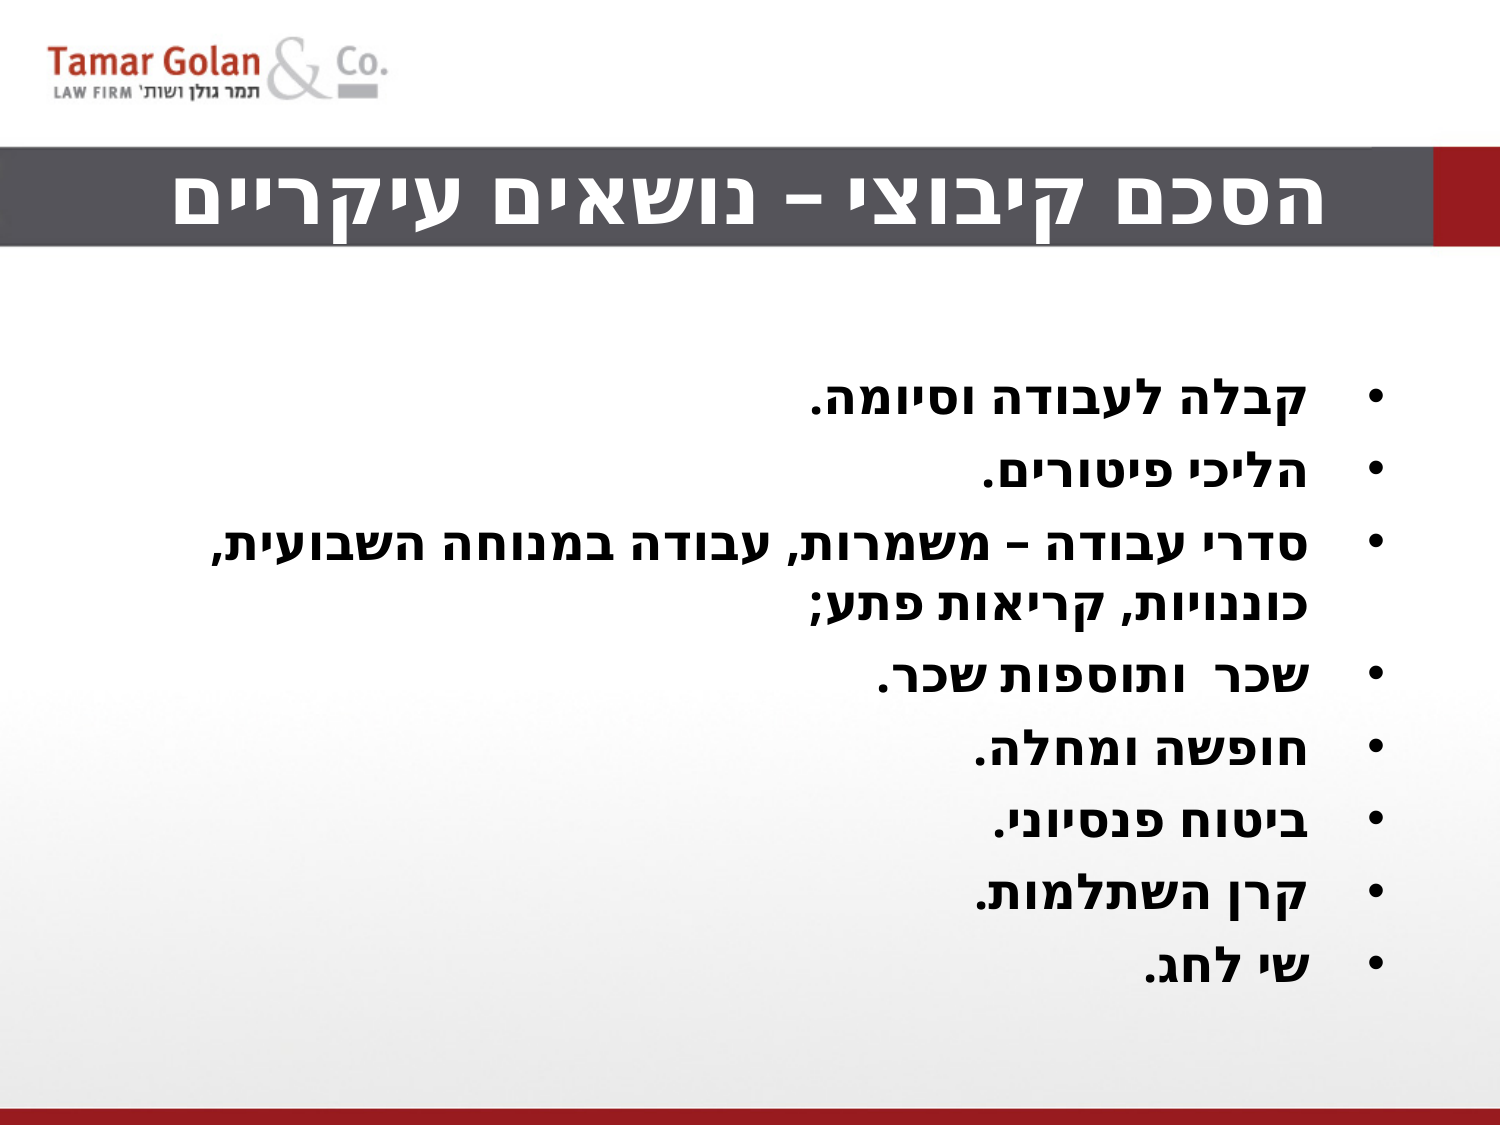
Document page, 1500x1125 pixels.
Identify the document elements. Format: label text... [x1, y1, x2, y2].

text_box הסכם קיבוצי – נושאים עיקריים [153, 133, 1347, 249]
picture [0, 0, 1500, 1125]
text_box קבלה לעבודה וסיומה. הליכי פיטורים. סדרי עבודה – משמרות, עבודה במנוחה השבועית, כוננויות, קריאות פתע; שכר ותוספות שכר. חופשה ומחלה. ביטוח פנסיוני. קרן השתלמות. שי לחג. [100, 357, 1400, 1000]
